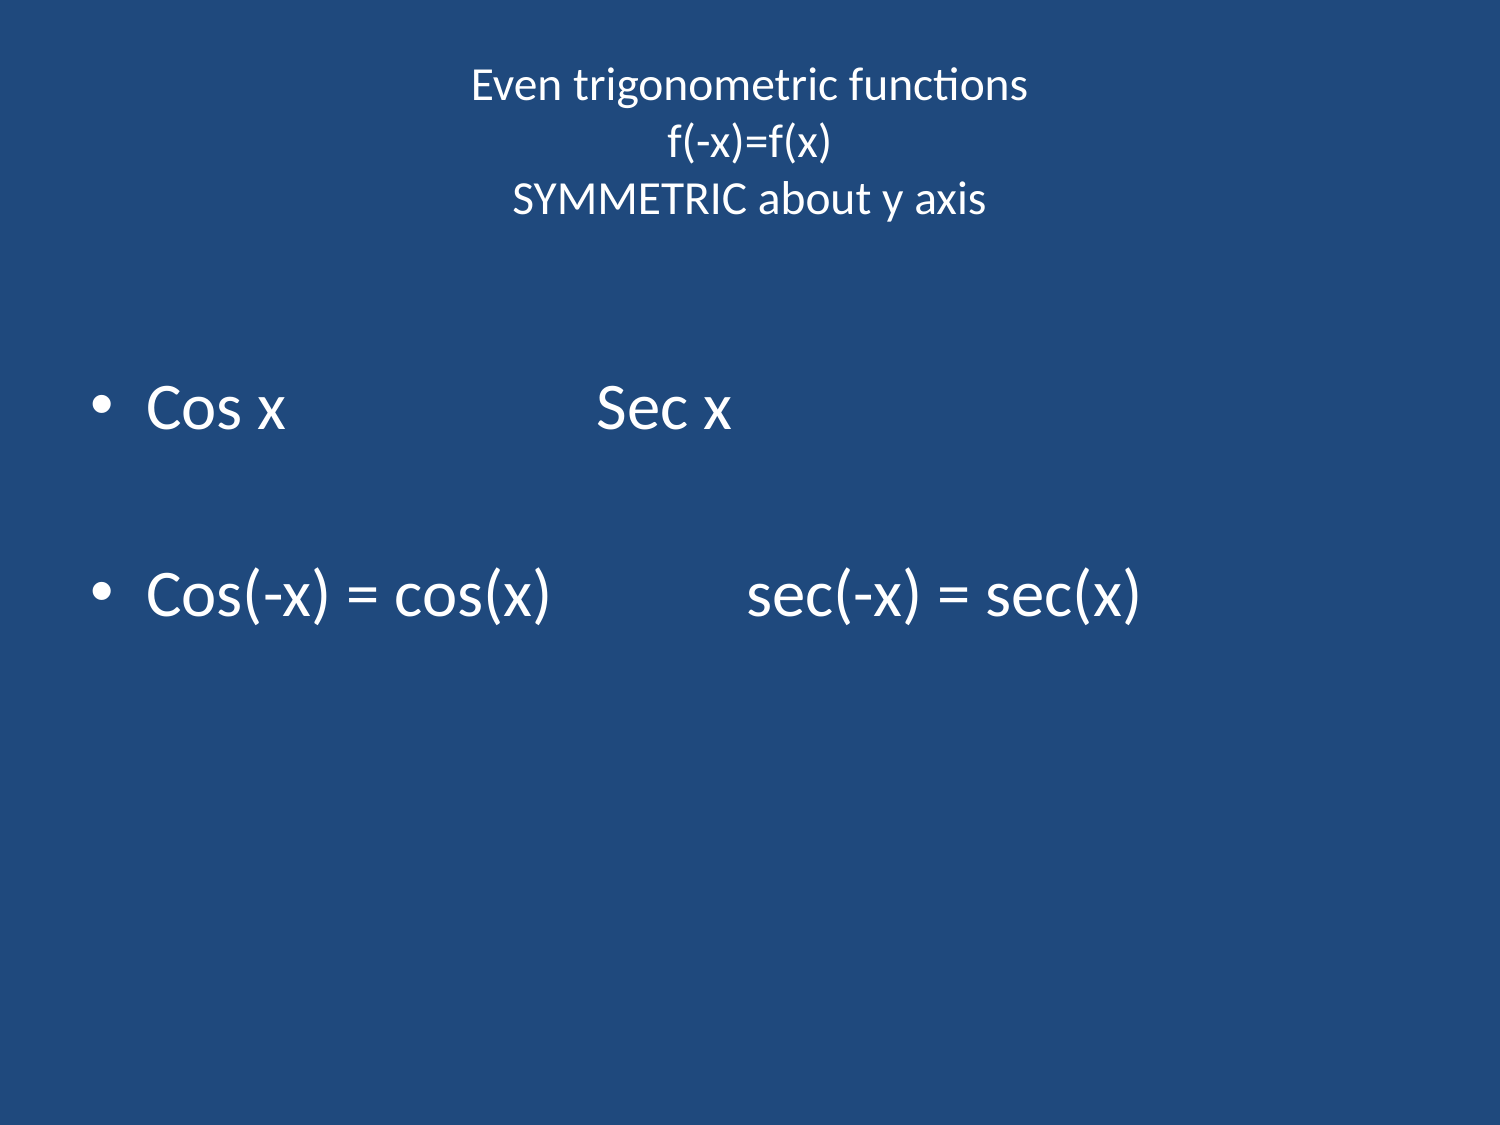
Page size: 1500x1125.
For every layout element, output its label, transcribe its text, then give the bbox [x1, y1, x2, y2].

title Even trigonometric functions f(-x)=f(x) SYMMETRIC about y axis [75, 45, 1425, 233]
list Cos x Sec x Cos(-x) = cos(x) sec(-x) = sec(x) [75, 262, 1425, 1005]
